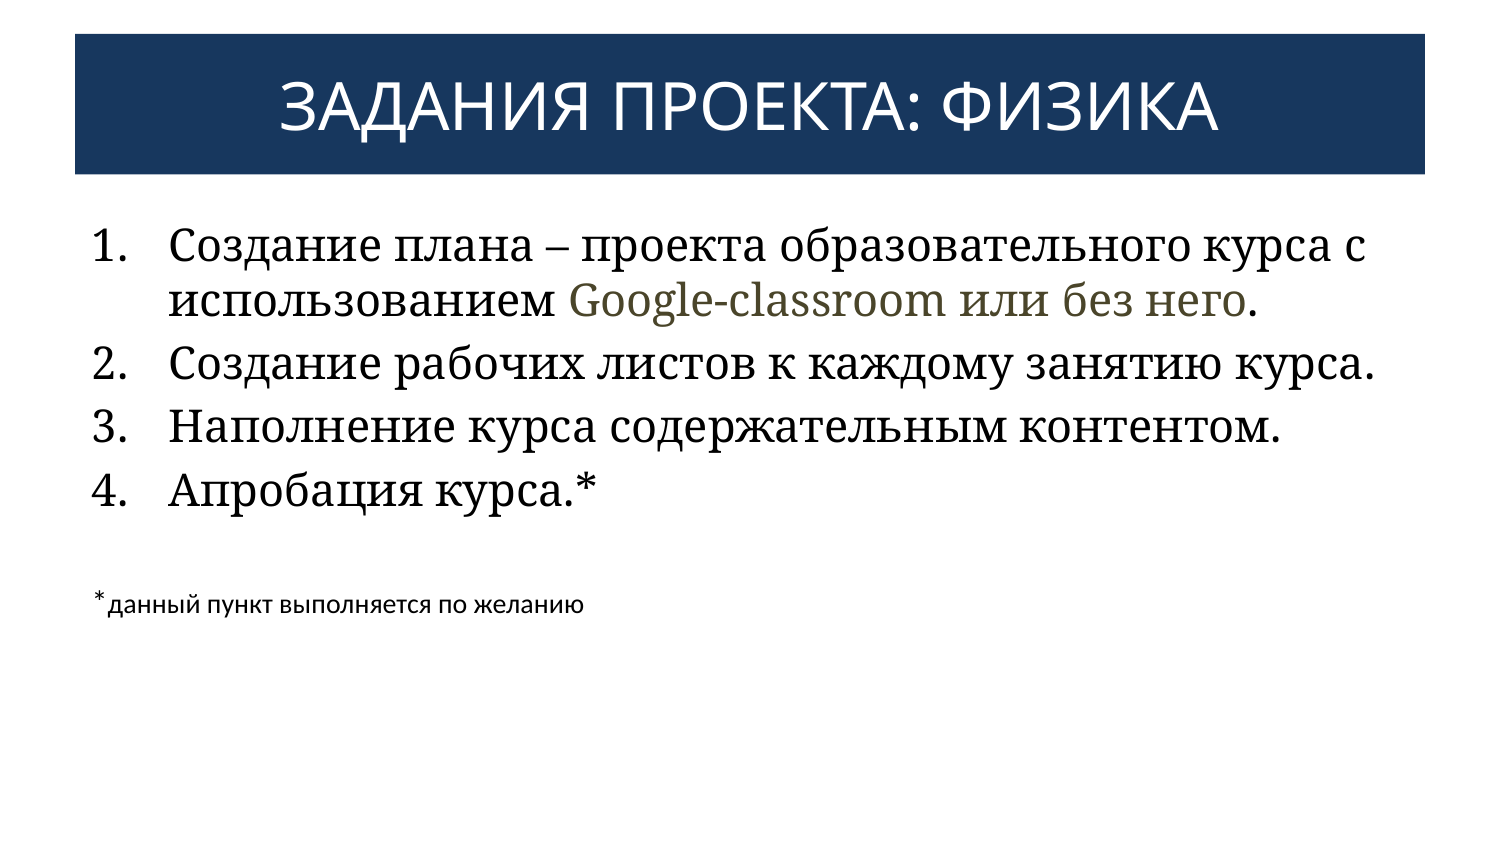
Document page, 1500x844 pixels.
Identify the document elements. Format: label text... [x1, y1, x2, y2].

title ЗАДАНИЯ ПРОЕКТА: ФИЗИКА [75, 33, 1425, 175]
list Создание плана – проекта образовательного курса с использованием Google-classroom или без него. Создание рабочих листов к каждому занятию курса. Наполнение курса содержательным контентом. Апробация курса.* *данный пункт выполняется по желанию [76, 209, 1427, 706]
